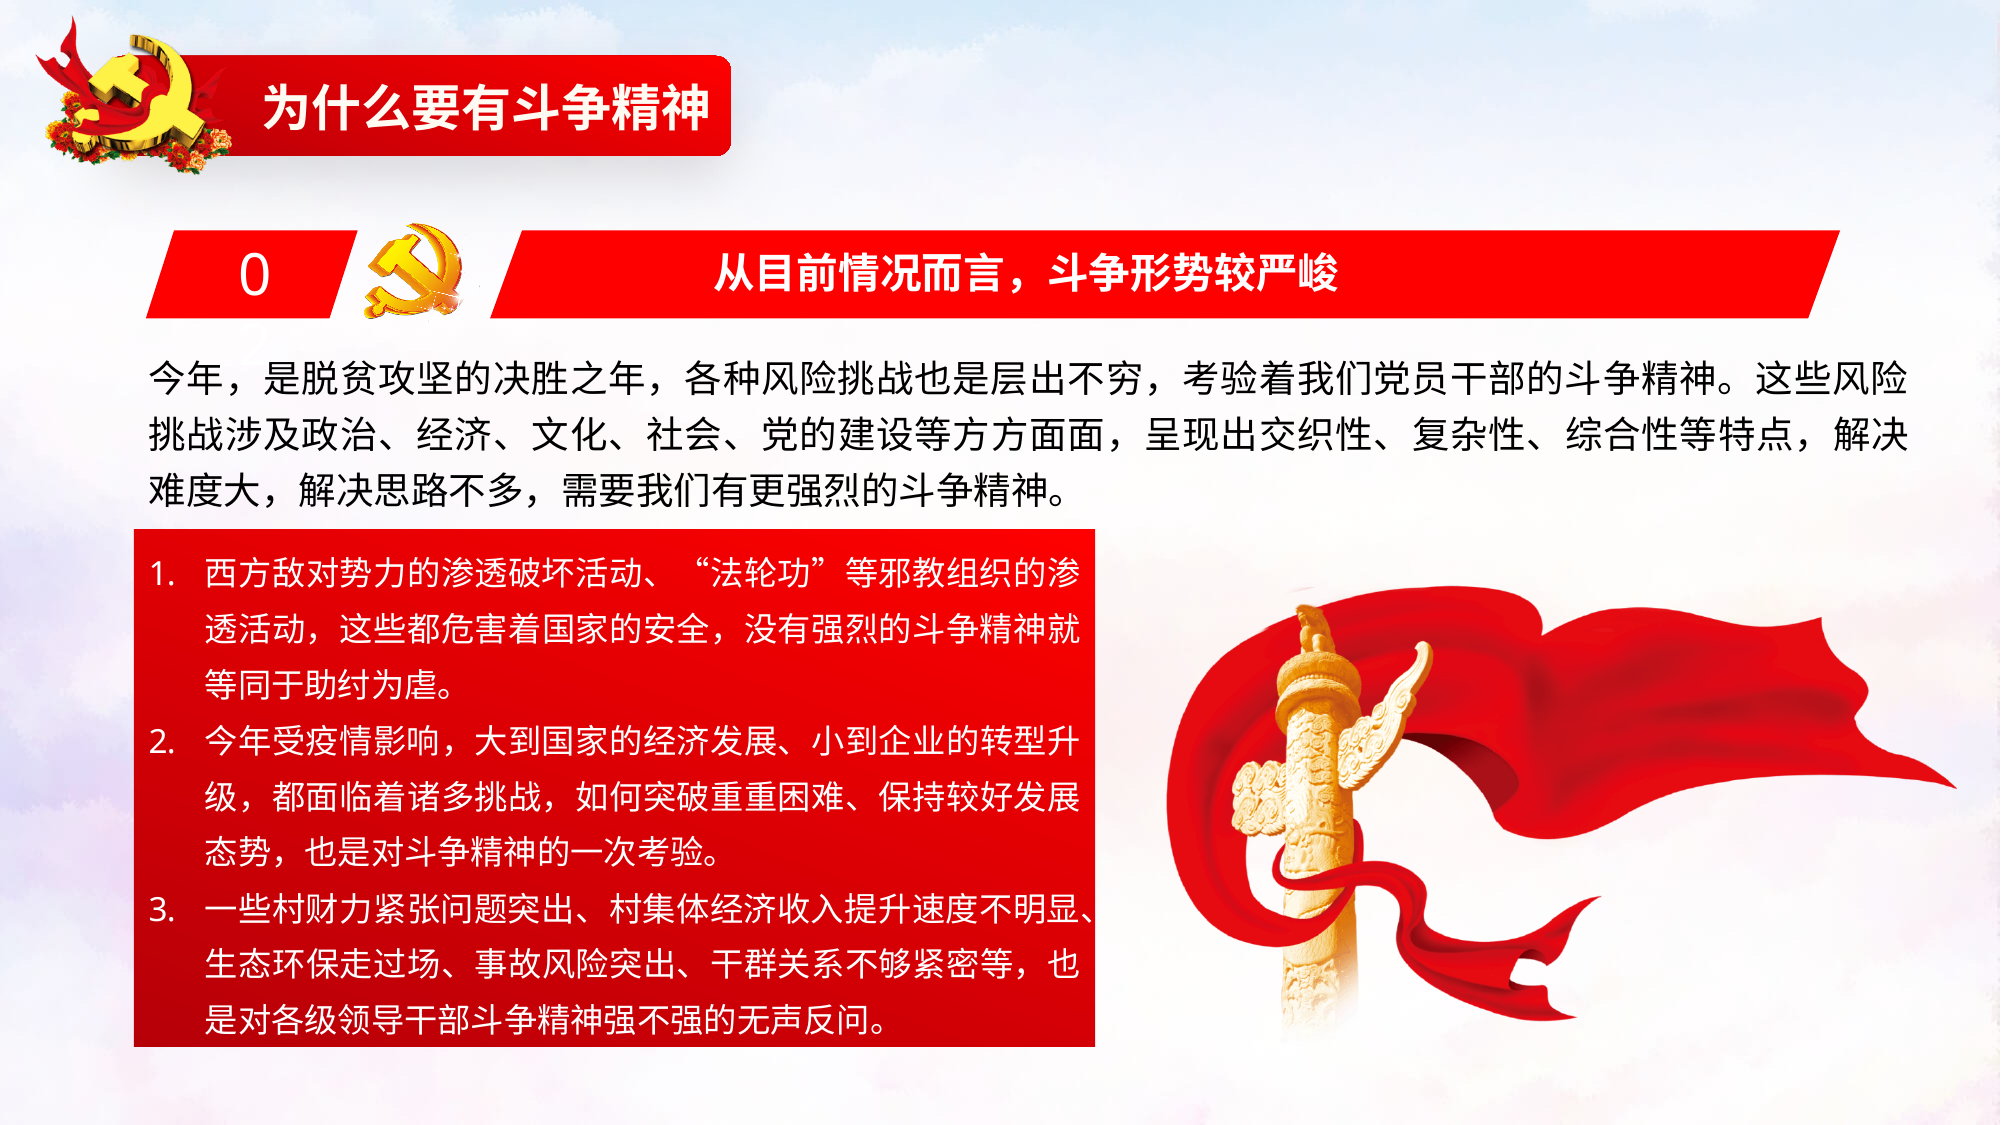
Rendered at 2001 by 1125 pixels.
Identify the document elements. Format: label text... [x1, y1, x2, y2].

text_box 今年，是脱贫攻坚的决胜之年，各种风险挑战也是层出不穷，考验着我们党员干部的斗争精神。这些风险挑战涉及政治、经济、文化、社会、党的建设等方方面面，呈现出交织性、复杂性、综合性等特点，解决难度大，解决思路不多，需要我们有更强烈的斗争精神。 [133, 336, 1924, 520]
picture [0, 0, 2000, 1125]
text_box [145, 196, 1841, 350]
text_box 西方敌对势力的渗透破坏活动、“法轮功”等邪教组织的渗透活动，这些都危害着国家的安全，没有强烈的斗争精神就等同于助纣为虐。 今年受疫情影响，大到国家的经济发展、小到企业的转型升级，都面临着诸多挑战，如何突破重重困难、保持较好发展态势，也是对斗争精神的一次考验。 一些村财力紧张问题突出、村集体经济收入提升速度不明显、生态环保走过场、事故风险突出、干群关系不够紧密等，也是对各级领导干部斗争精神强不强的无声反问。 [133, 529, 1095, 1047]
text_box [35, 15, 731, 175]
